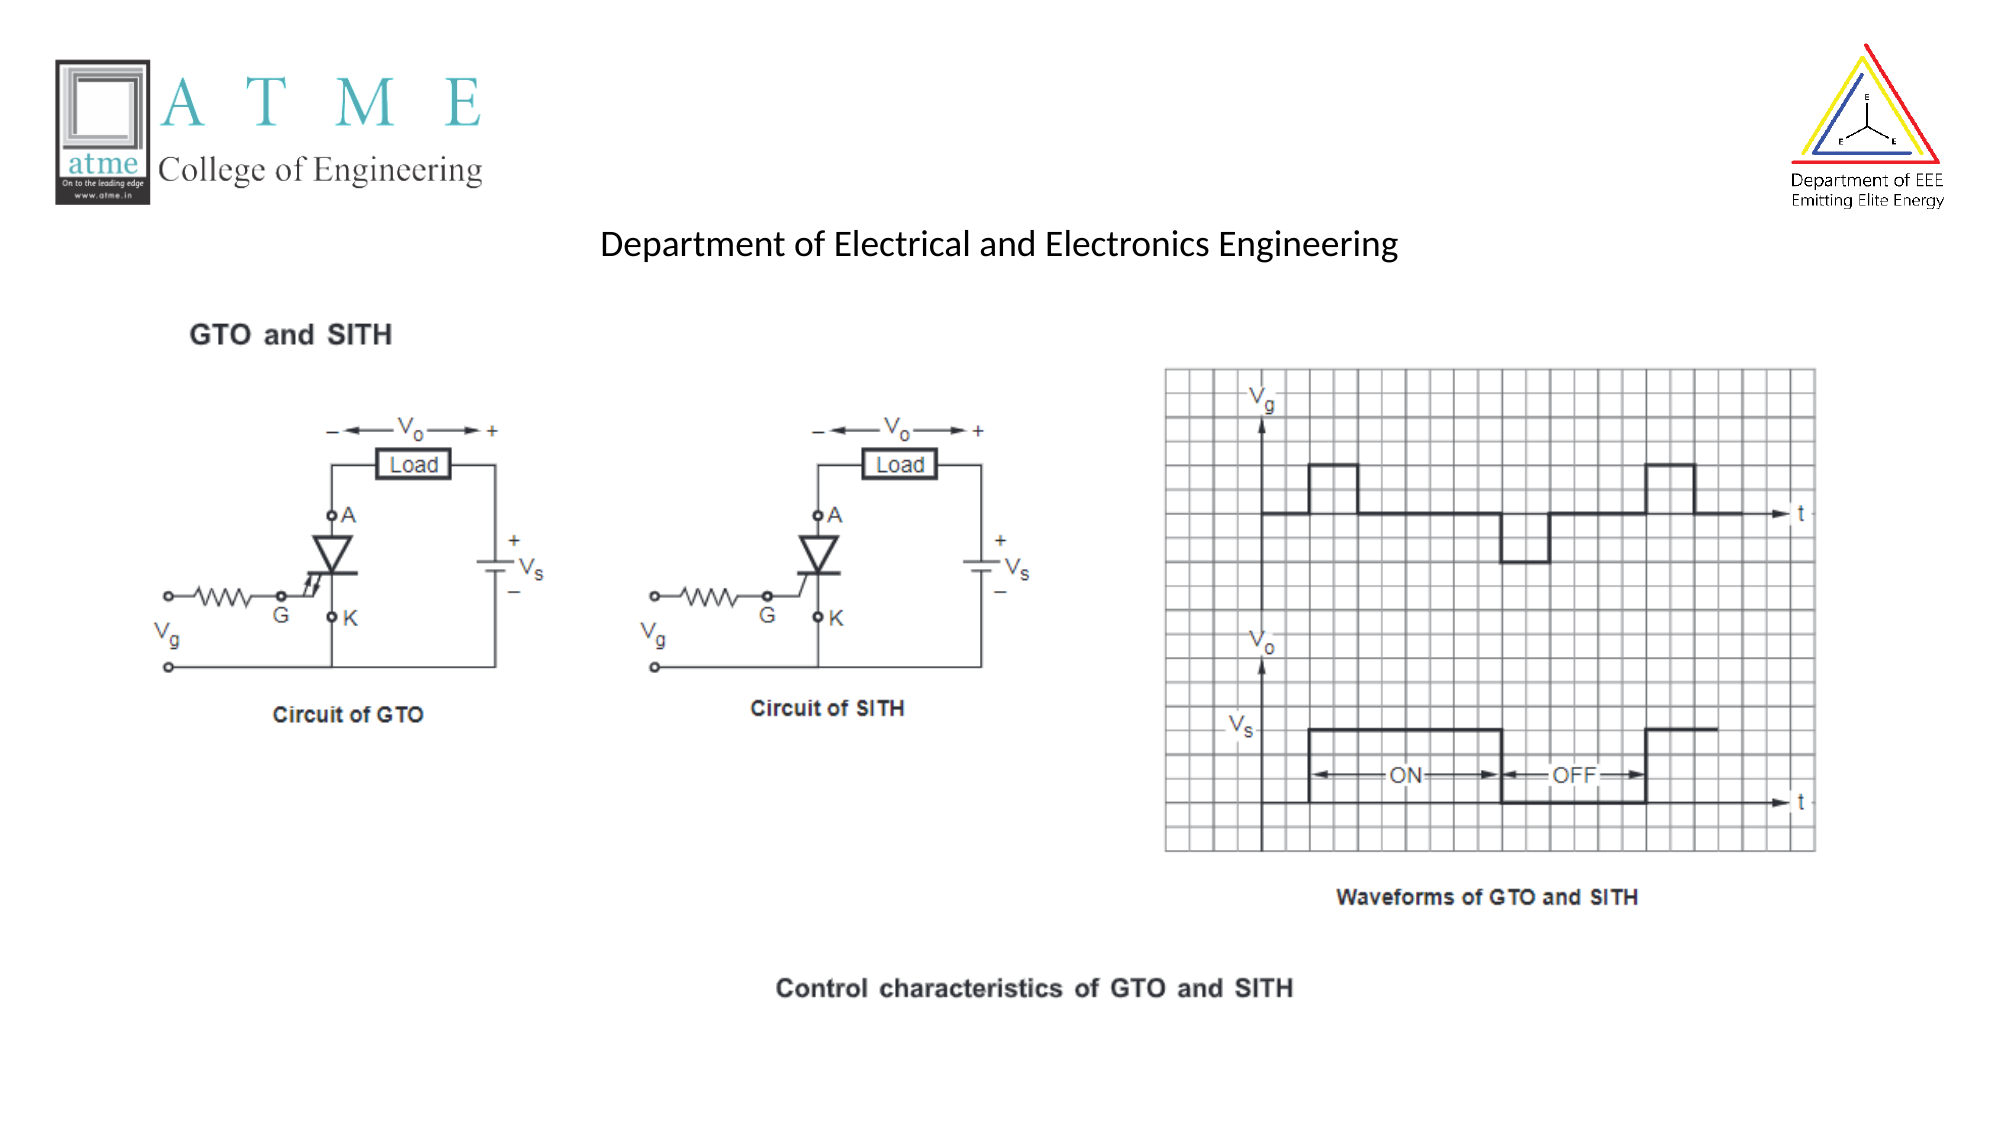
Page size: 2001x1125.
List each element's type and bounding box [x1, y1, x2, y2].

picture [1783, 37, 1948, 212]
picture [49, 51, 488, 212]
picture [772, 964, 1306, 1018]
picture [184, 316, 409, 356]
picture [1156, 355, 1829, 860]
picture [86, 396, 1040, 742]
picture [1332, 878, 1653, 918]
